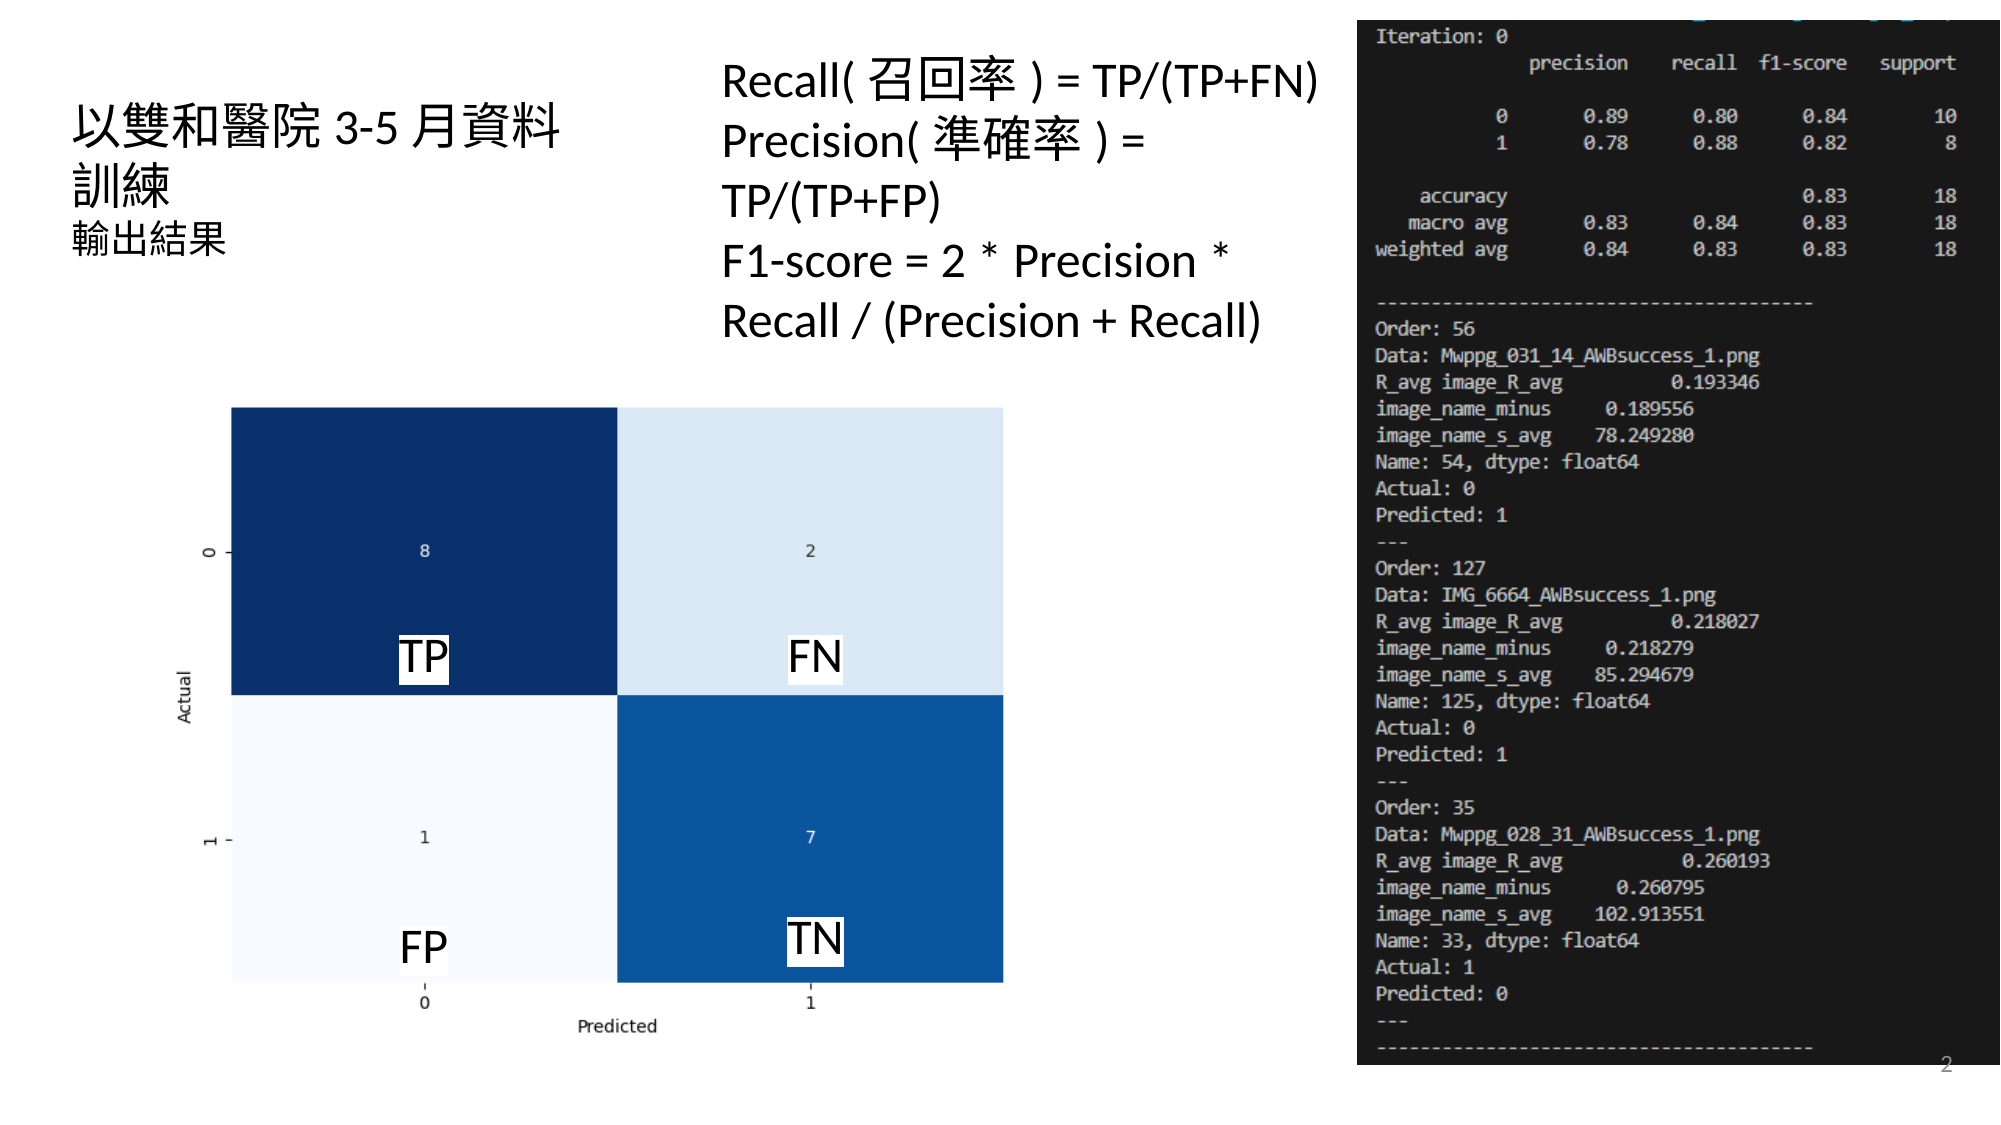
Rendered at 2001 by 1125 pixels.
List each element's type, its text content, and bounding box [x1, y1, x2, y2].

slide_number 2 [1853, 1065, 1974, 1106]
picture [1357, 20, 2000, 1065]
text_box 以雙和醫院3-5月資料訓練 輸出結果 [56, 87, 580, 269]
text_box Recall(召回率) = TP/(TP+FN) Precision(準確率) = TP/(TP+FP) F1-score = 2 * Precision * Recall / (Precision + Recall) [701, 27, 1357, 368]
picture [107, 318, 1103, 1065]
